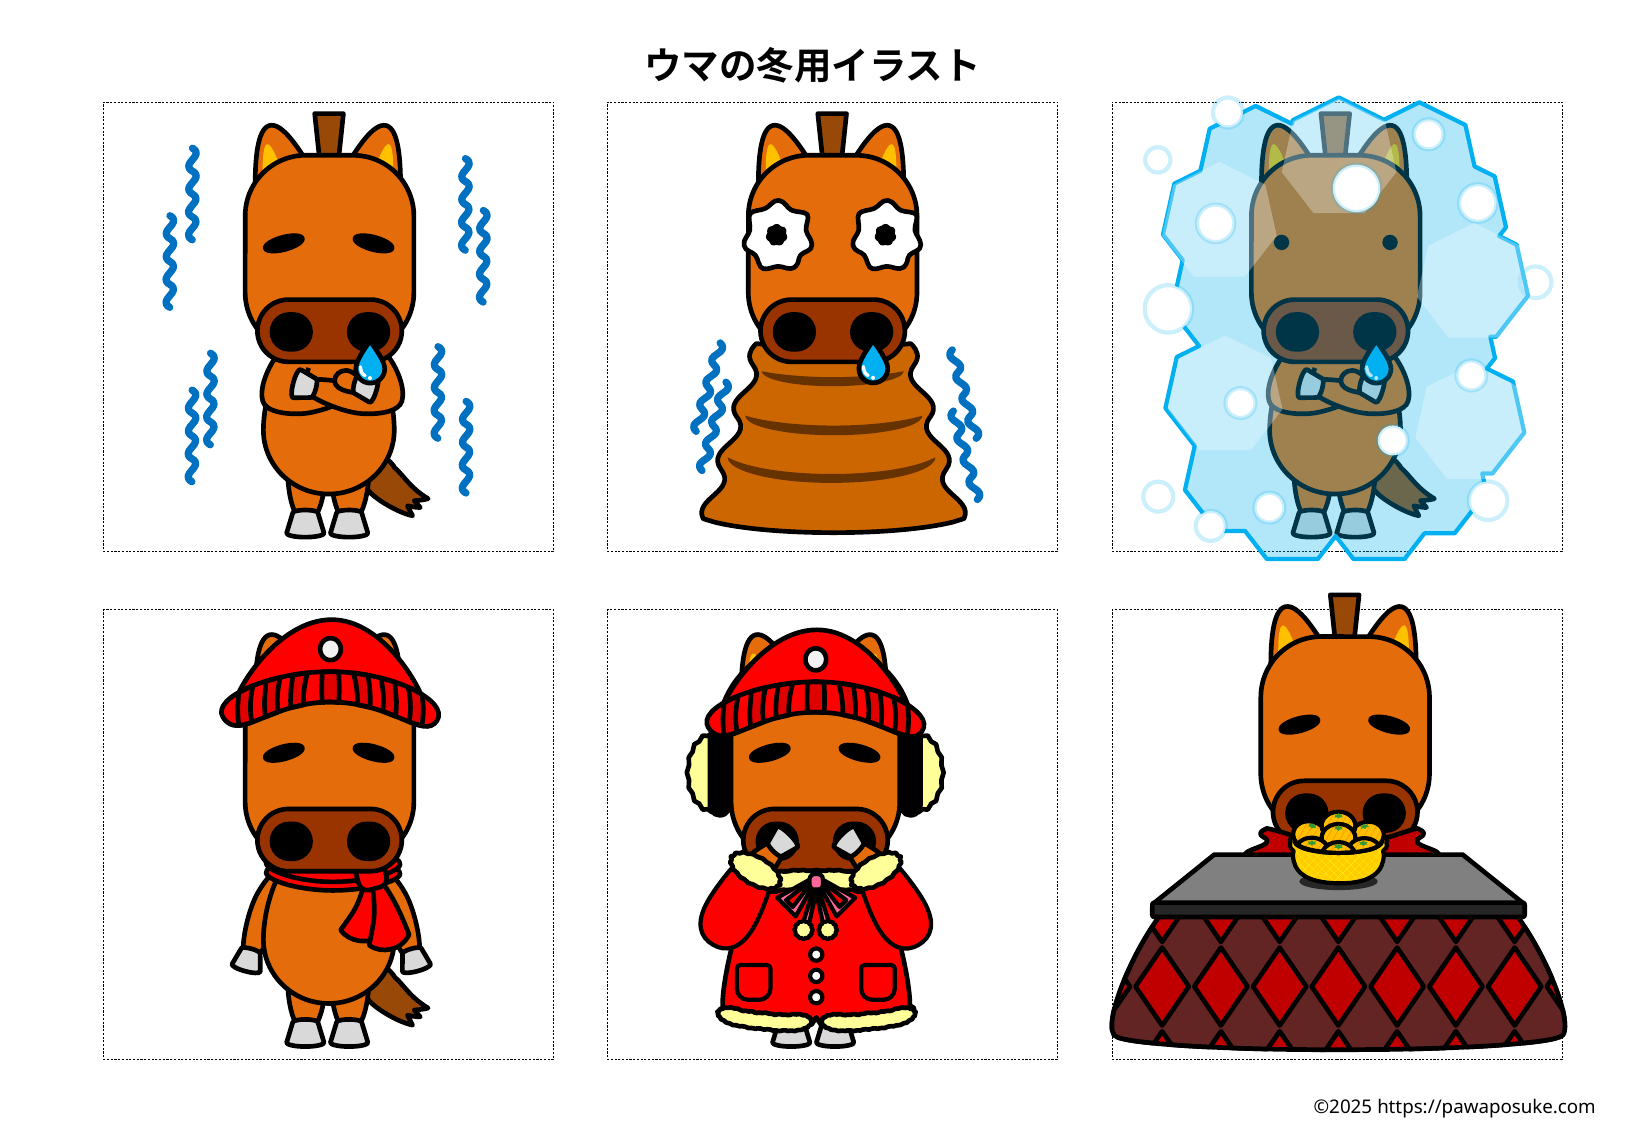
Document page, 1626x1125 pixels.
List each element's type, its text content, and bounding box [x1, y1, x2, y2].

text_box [1111, 594, 1566, 1050]
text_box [1143, 97, 1552, 560]
text_box ウマの冬用イラスト [629, 34, 996, 95]
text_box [221, 619, 440, 1047]
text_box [165, 113, 488, 538]
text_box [686, 629, 944, 1047]
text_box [701, 113, 970, 533]
